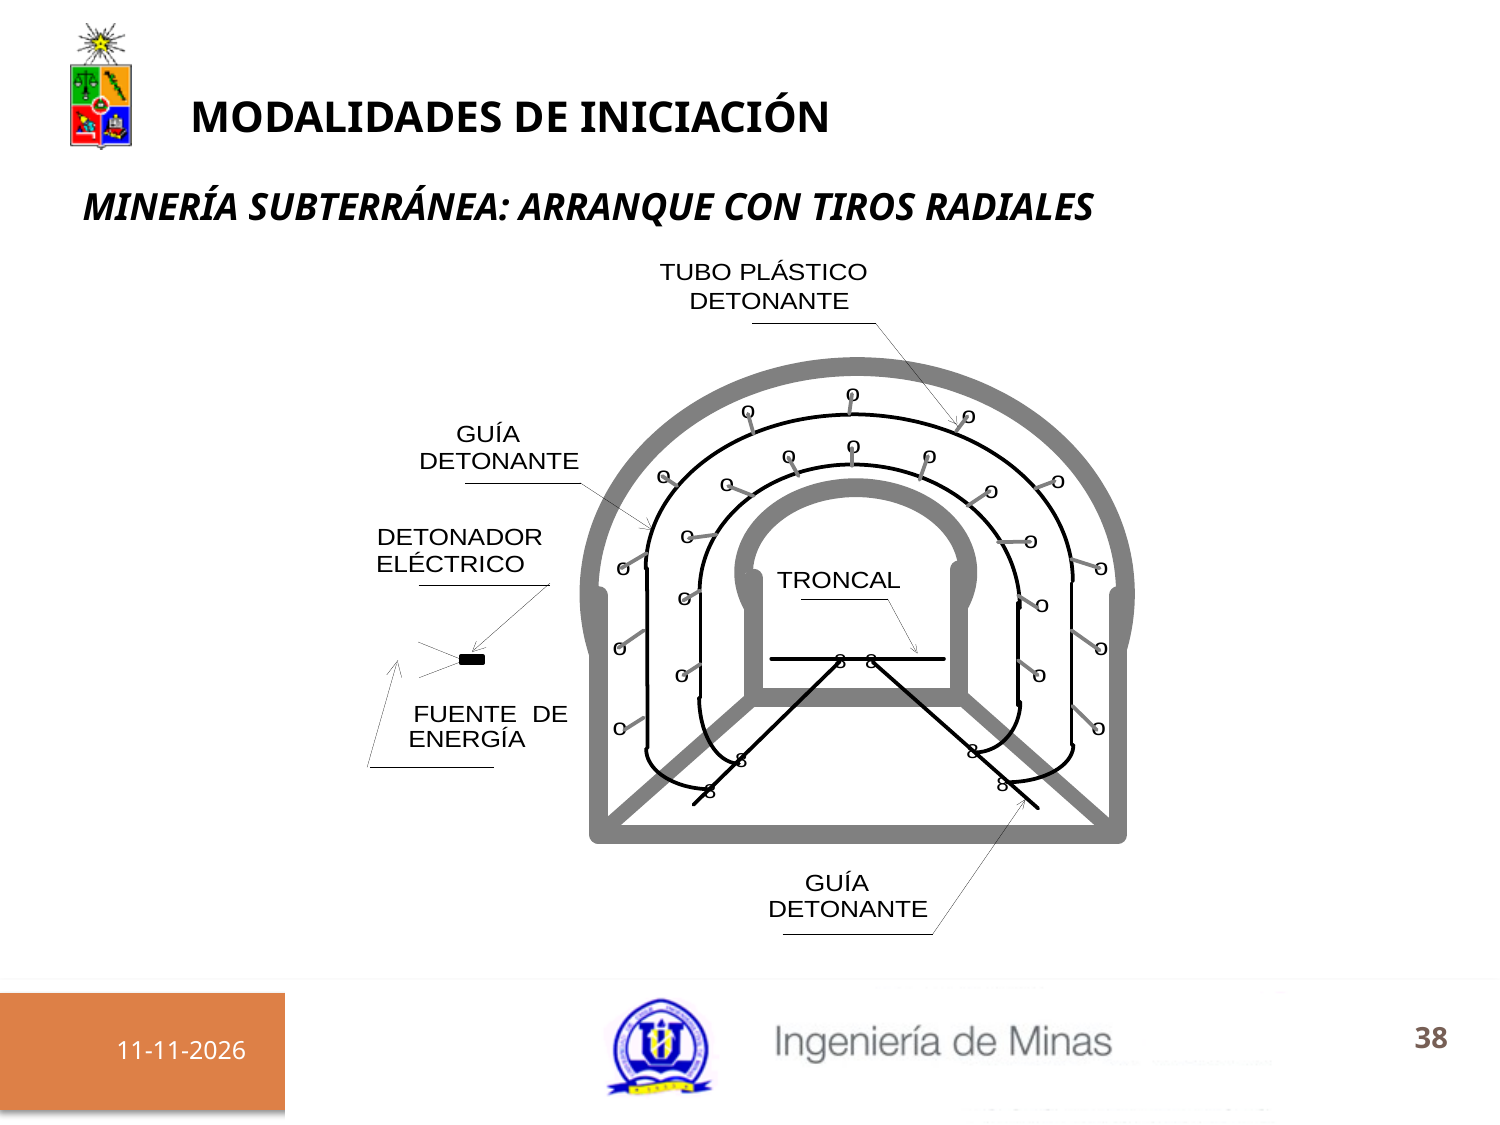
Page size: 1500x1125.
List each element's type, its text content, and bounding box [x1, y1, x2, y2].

text_box Minería subterránea: arranque con tiros radiales [67, 175, 1110, 236]
picture [285, 980, 1500, 1125]
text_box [362, 257, 1138, 938]
picture [69, 23, 132, 151]
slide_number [12, 995, 279, 1108]
text_box Modalidades de iniciación [175, 81, 1266, 148]
